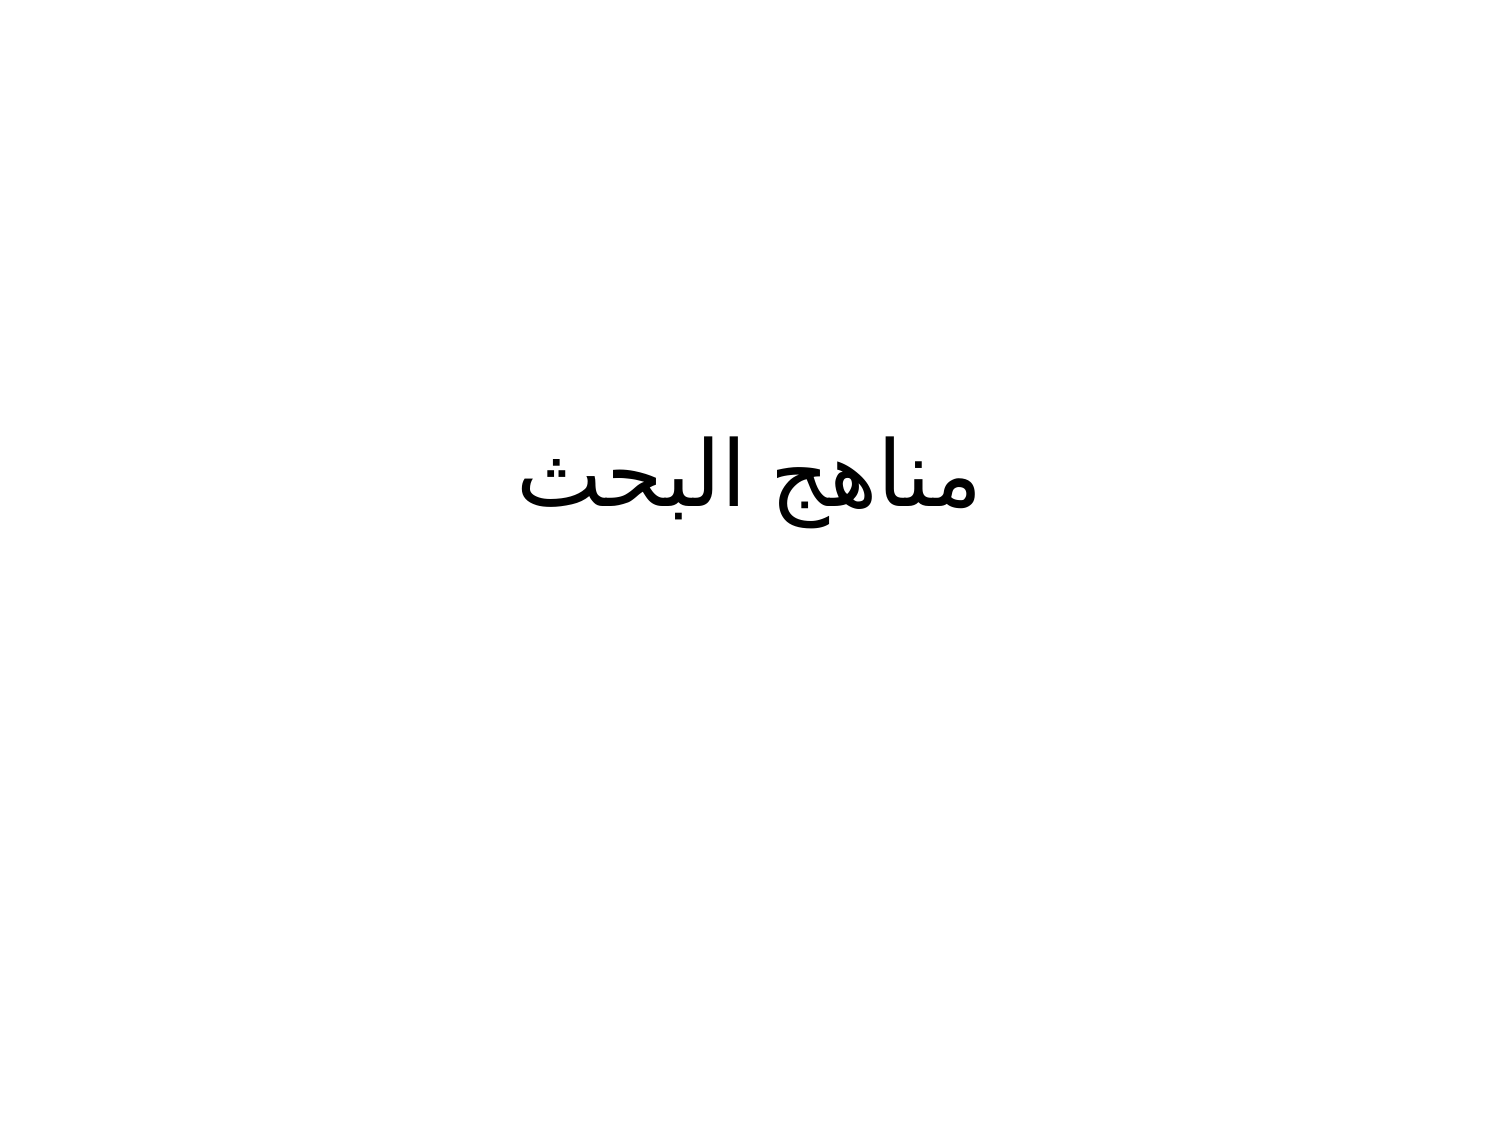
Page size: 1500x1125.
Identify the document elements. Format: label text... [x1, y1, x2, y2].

title مناهج البحث [112, 349, 1388, 591]
